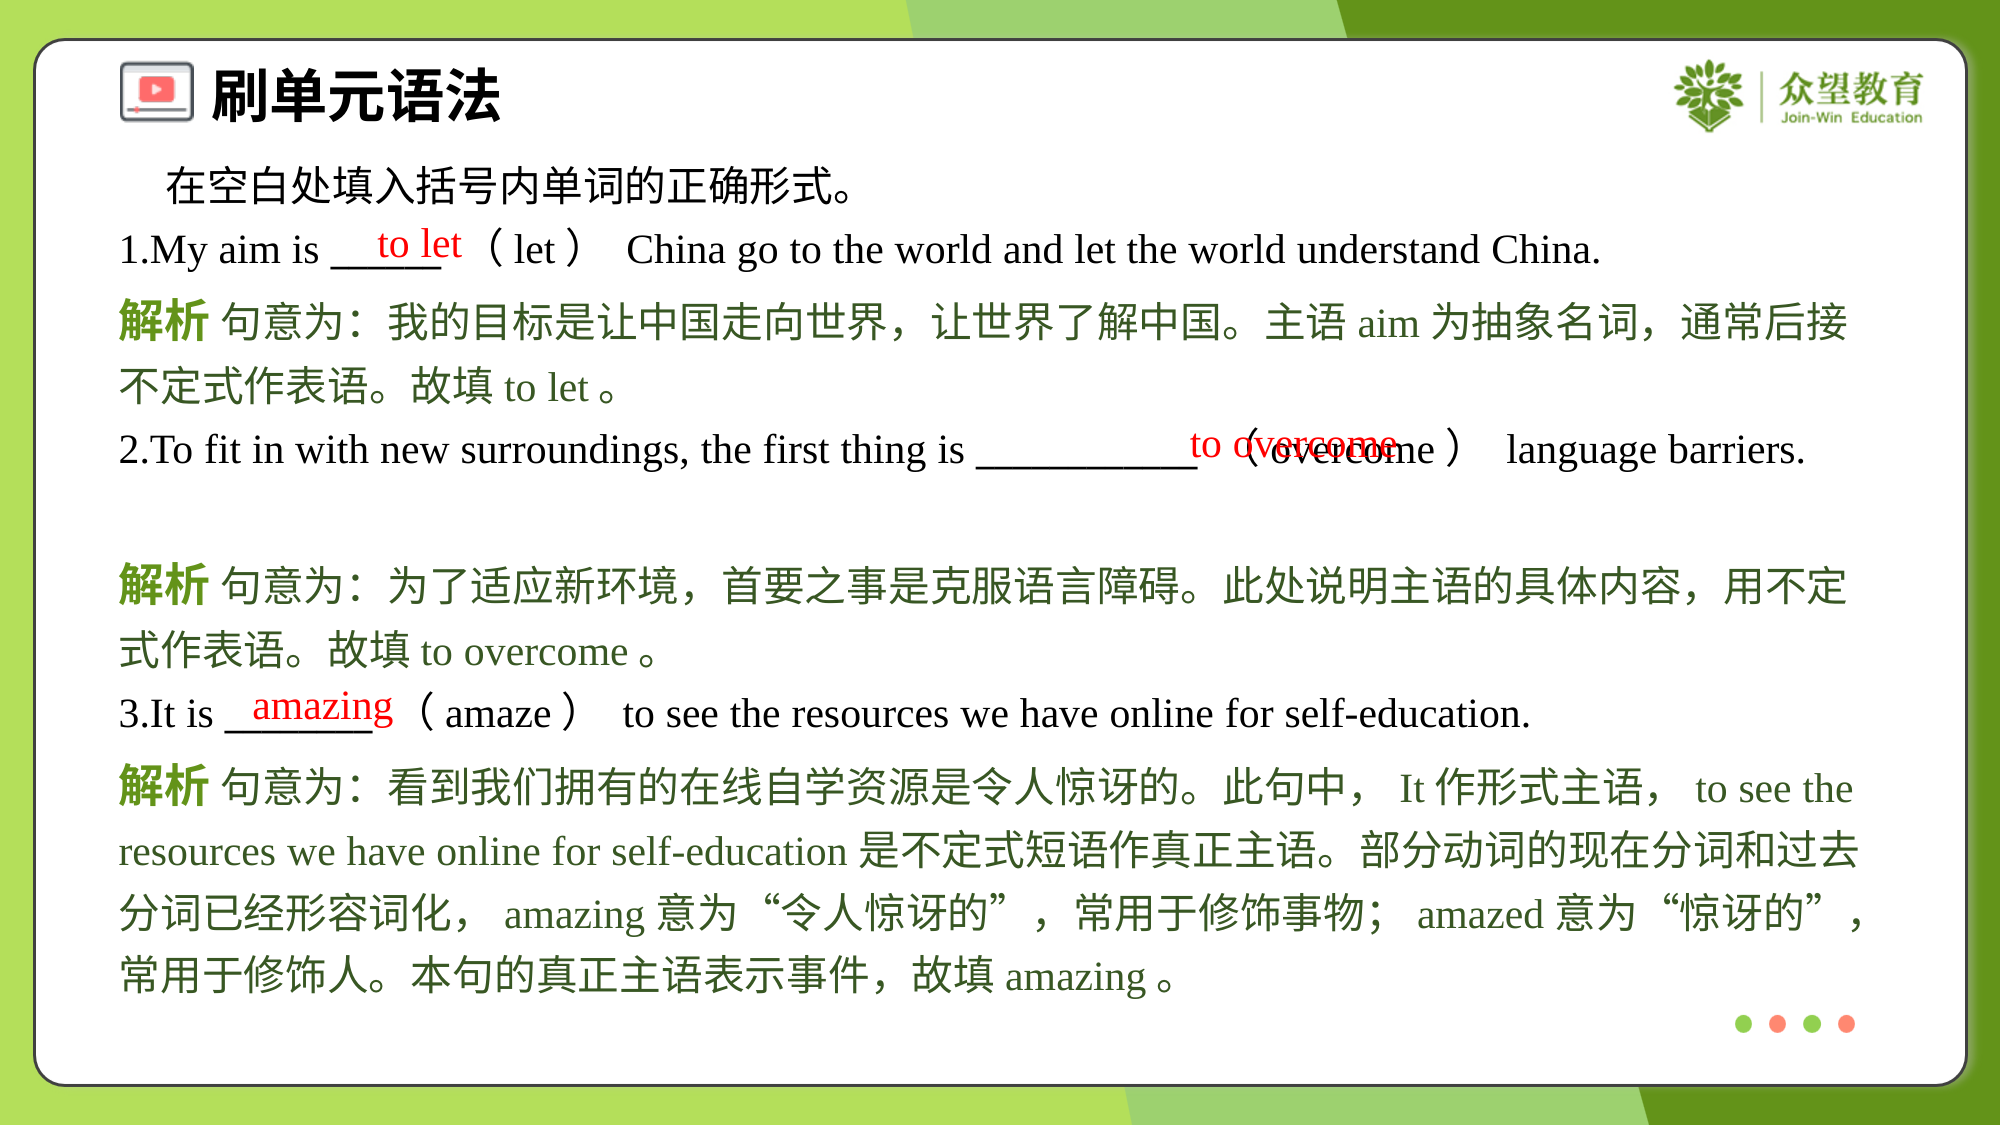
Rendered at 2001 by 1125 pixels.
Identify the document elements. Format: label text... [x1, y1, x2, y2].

text_box to let [367, 203, 472, 261]
text_box amazing [247, 664, 399, 723]
text_box 解析 句意为：为了适应新环境，首要之事是克服语言障碍。此处说明主语的具体内容，用不定式作表语。故填to overcome。 [118, 542, 1883, 669]
text_box 解析 句意为：我的目标是让中国走向世界，让世界了解中国。主语aim为抽象名词，通常后接不定式作表语。故填to let。 [118, 278, 1883, 404]
text_box 2.To fit in with new surroundings, the first thing is ____________ （overcome） language barriers. [118, 409, 1883, 530]
text_box 3.It is ________ （amaze） to see the resources we have online for self-education. [118, 673, 1883, 731]
picture [0, 0, 2000, 1125]
text_box to overcome [1180, 403, 1408, 461]
text_box 在空白处填入括号内单词的正确形式。 1.My aim is ______ （let） China go to the world and let the world understand China. [118, 146, 1883, 267]
text_box 解析 句意为：看到我们拥有的在线自学资源是令人惊讶的。此句中，It作形式主语，to see the resources we have online for self-education是不定式短语作真正主语。部分动词的现在分词和过去分词已经形容词化，amazing意为“令人惊讶的”，常用于修饰事物；amazed意为“惊讶的”，常用于修饰人。本句的真正主语表示事件，故填amazing。 [118, 742, 1883, 995]
